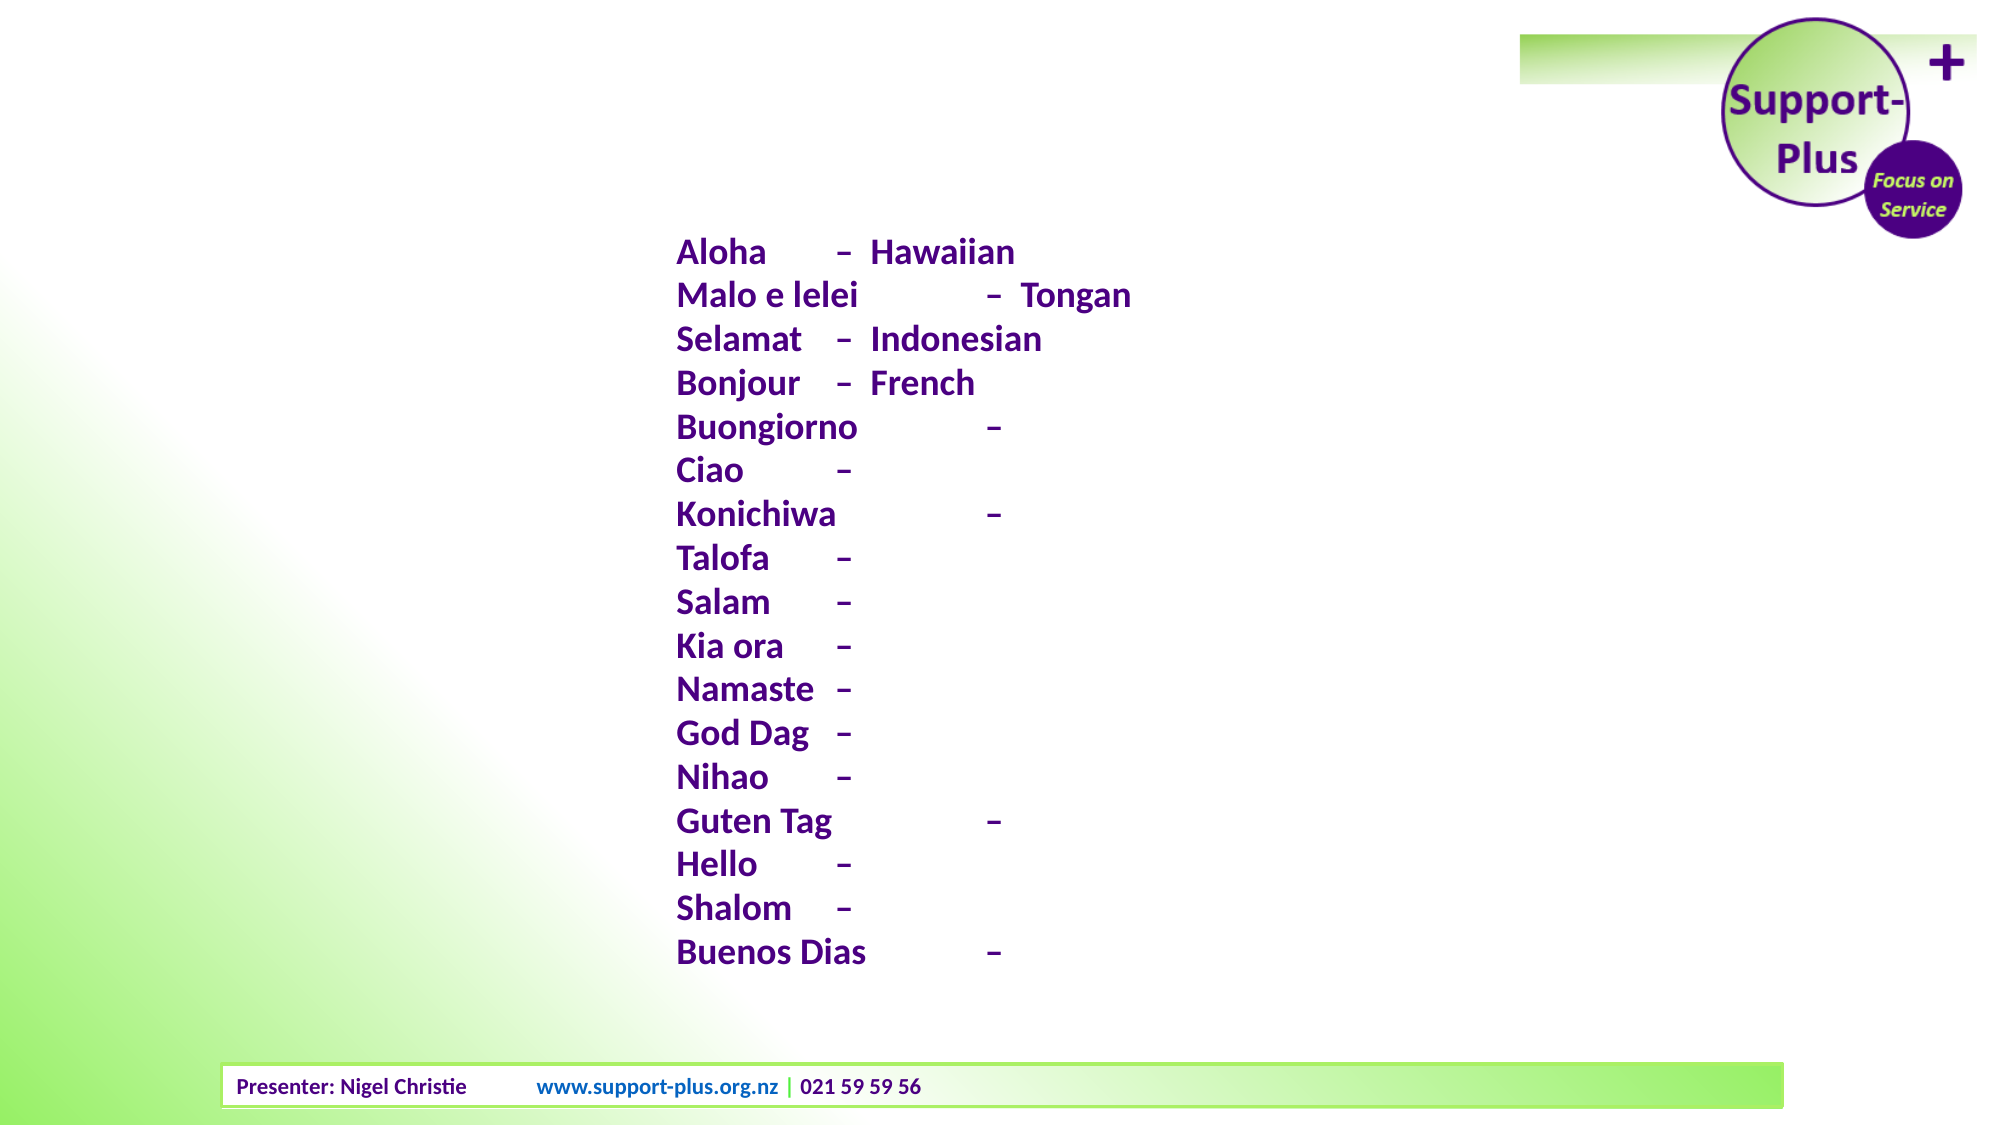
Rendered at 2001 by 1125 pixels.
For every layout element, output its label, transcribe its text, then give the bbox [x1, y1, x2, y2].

text_box Aloha – Hawaiian Malo e lelei – Tongan Selamat – Indonesian Bonjour – French Buongiorno – Ciao – Konichiwa – Talofa – Salam – Kia ora – Namaste – God Dag – Nihao – Guten Tag – Hello – Shalom – Buenos Dias – [500, 239, 1500, 980]
text_box Presenter: Nigel Christie www.support-plus.org.nz | 021 59 59 56 [221, 1063, 1783, 1107]
picture [1514, 15, 1983, 246]
